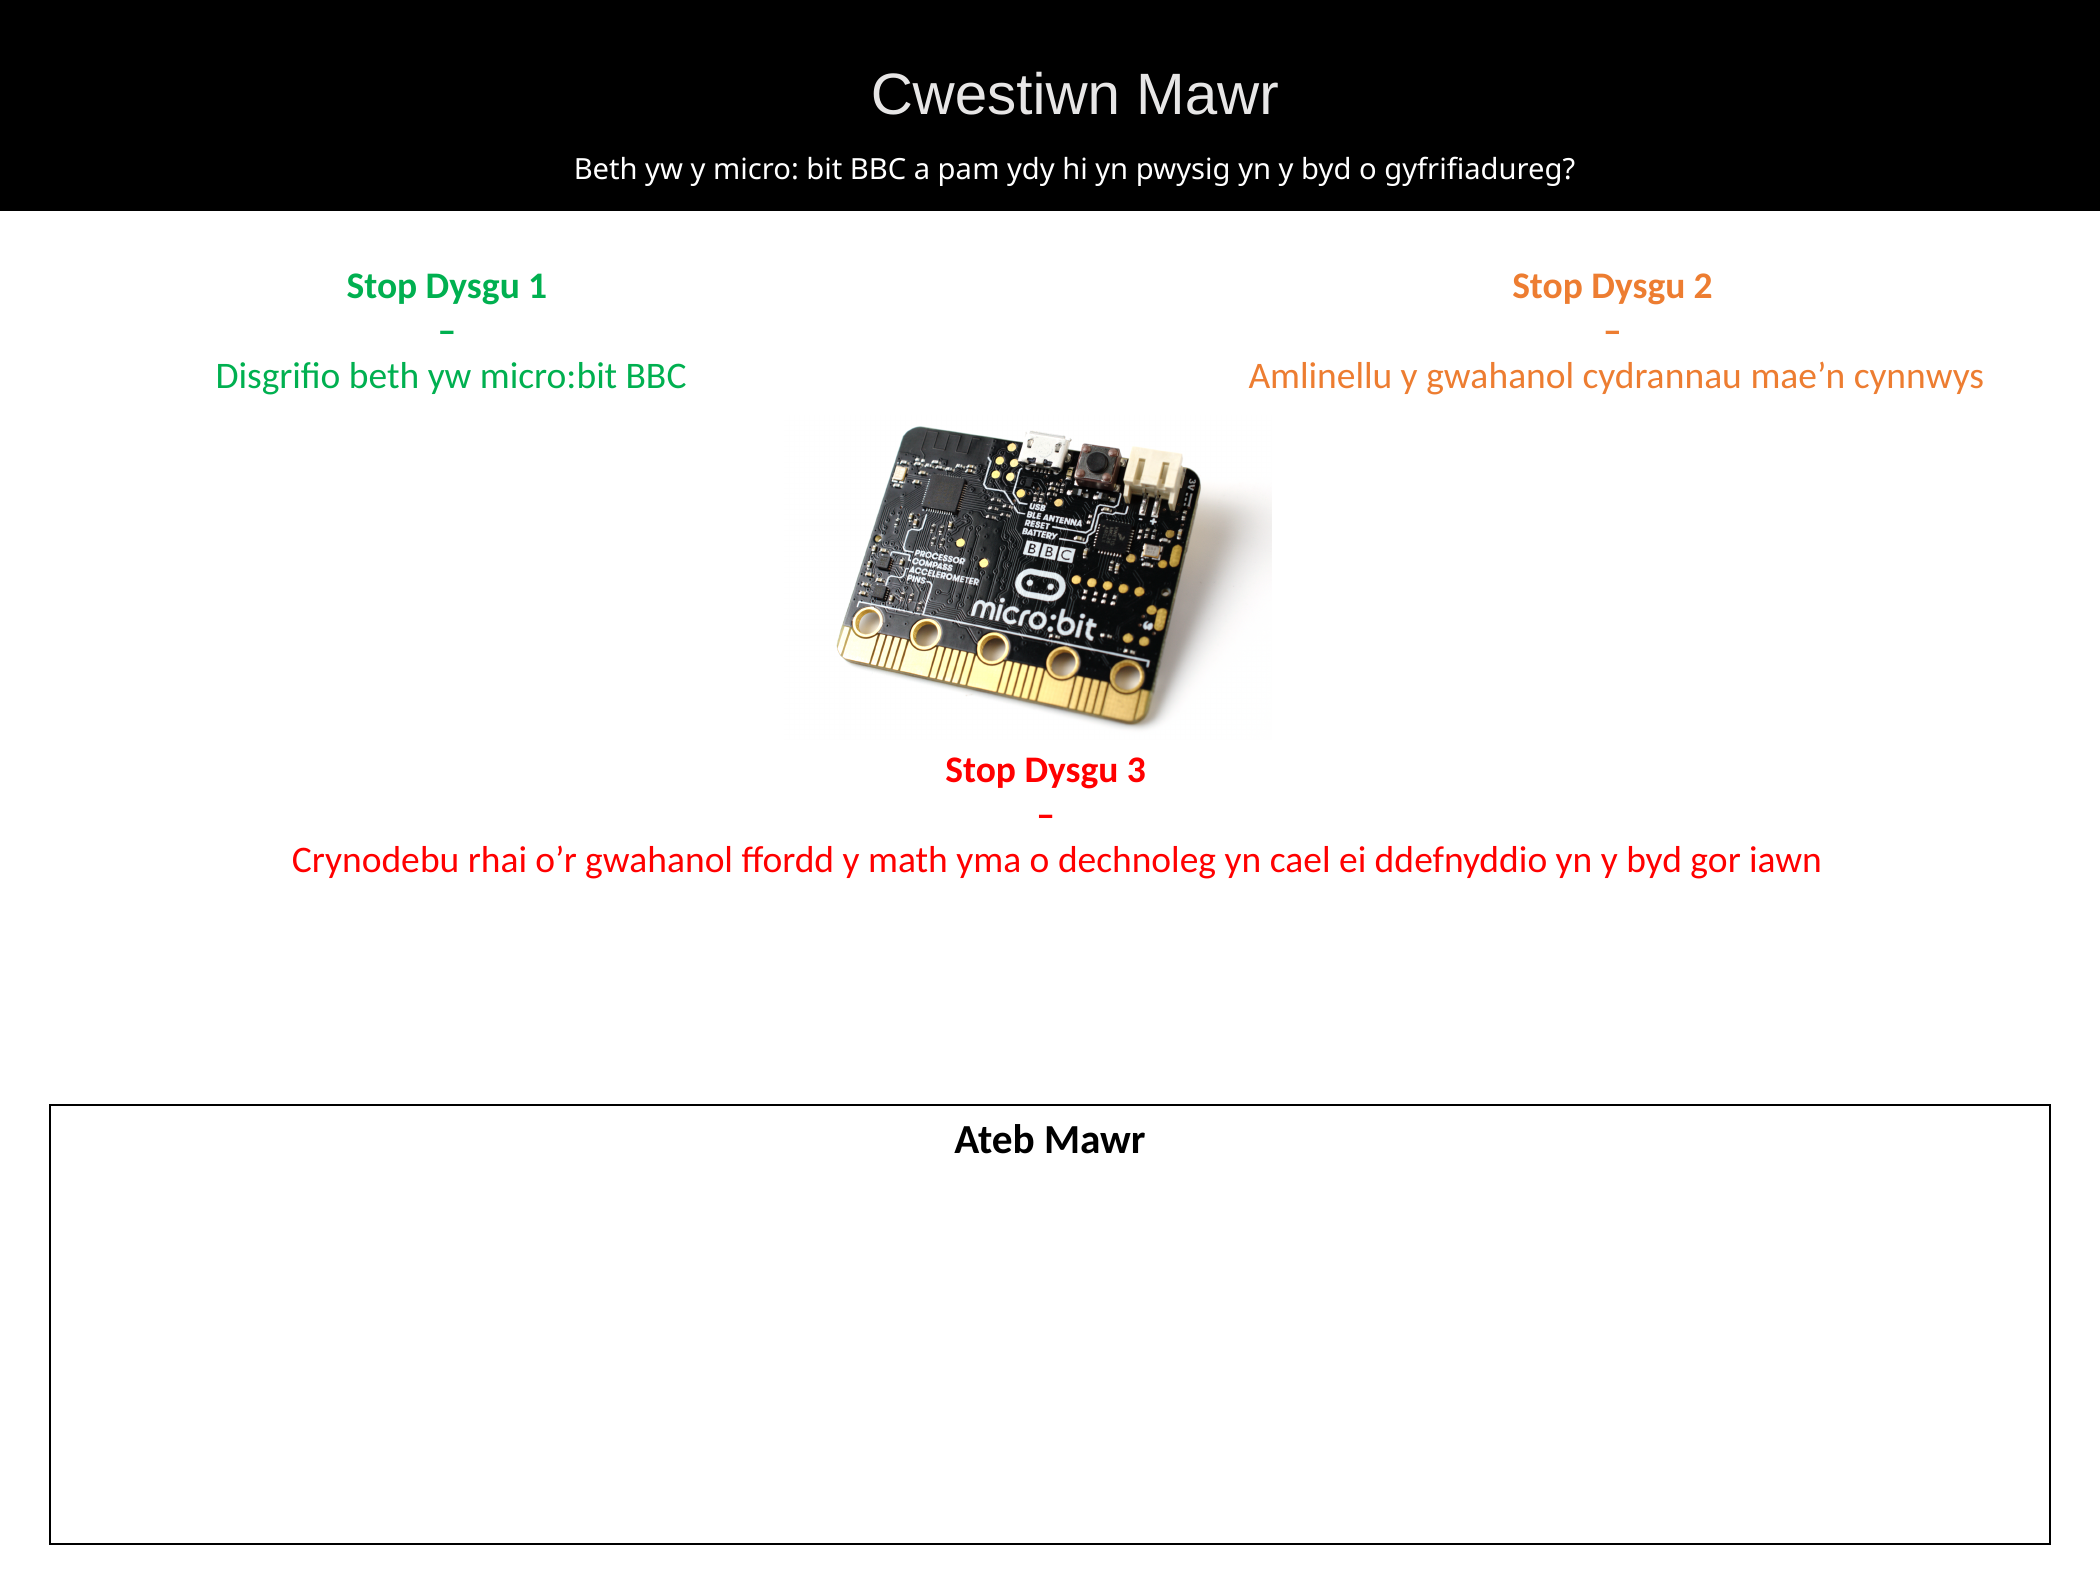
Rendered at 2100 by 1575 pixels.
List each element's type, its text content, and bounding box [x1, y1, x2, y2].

picture [784, 415, 1272, 740]
text_box Stop Dysgu 1 – Disgrifio beth yw micro:bit BBC [50, 253, 853, 737]
list Cwestiwn Mawr Beth yw y micro: bit BBC a pam ydy hi yn pwysig yn y byd o gyfrifiadureg? [0, 0, 2100, 211]
text_box Stop Dysgu 2 – Amlinellu y gwahanol cydrannau mae’n cynnwys [1158, 253, 2076, 1137]
text_box Ateb Mawr [49, 1104, 2051, 1545]
text_box Stop Dysgu 3 – Crynodebu rhai o’r gwahanol ffordd y math yma o dechnoleg yn cael ei ddefnyddio yn y byd gor iawn [50, 737, 2050, 1104]
